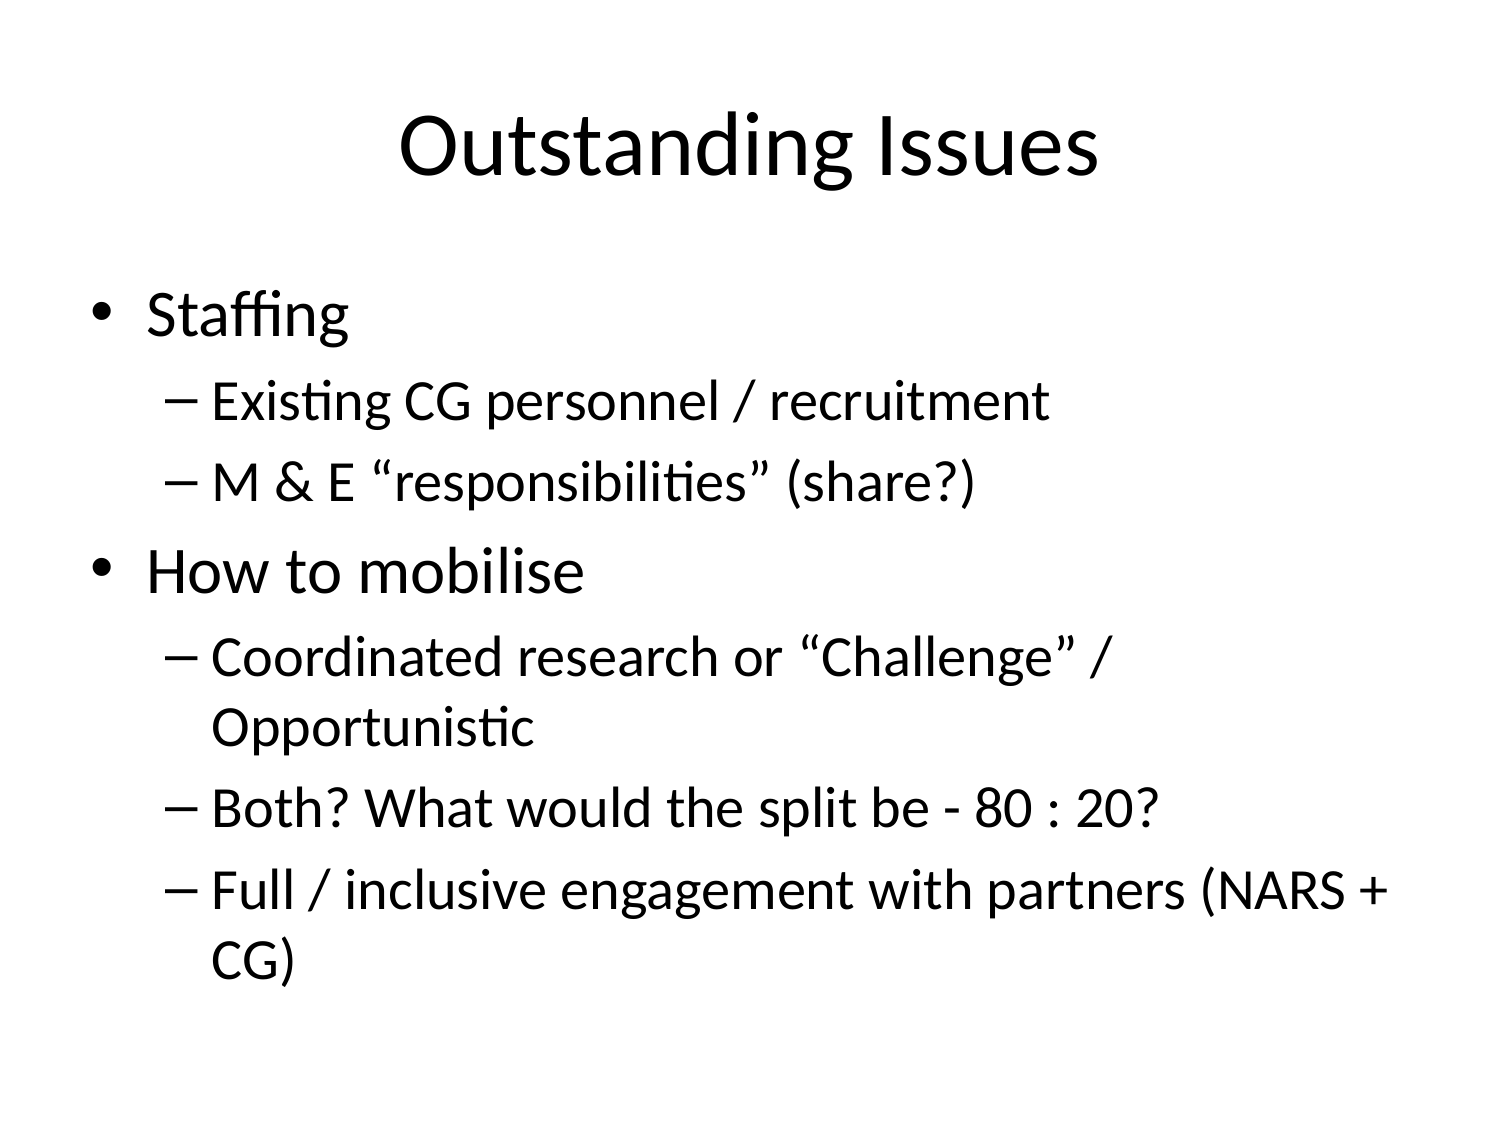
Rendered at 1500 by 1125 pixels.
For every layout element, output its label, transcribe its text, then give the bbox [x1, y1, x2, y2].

title Outstanding Issues [75, 45, 1425, 233]
list Staffing Existing CG personnel / recruitment M & E “responsibilities” (share?) How to mobilise Coordinated research or “Challenge” / Opportunistic Both? What would the split be - 80 : 20? Full / inclusive engagement with partners (NARS + CG) [75, 262, 1425, 1005]
